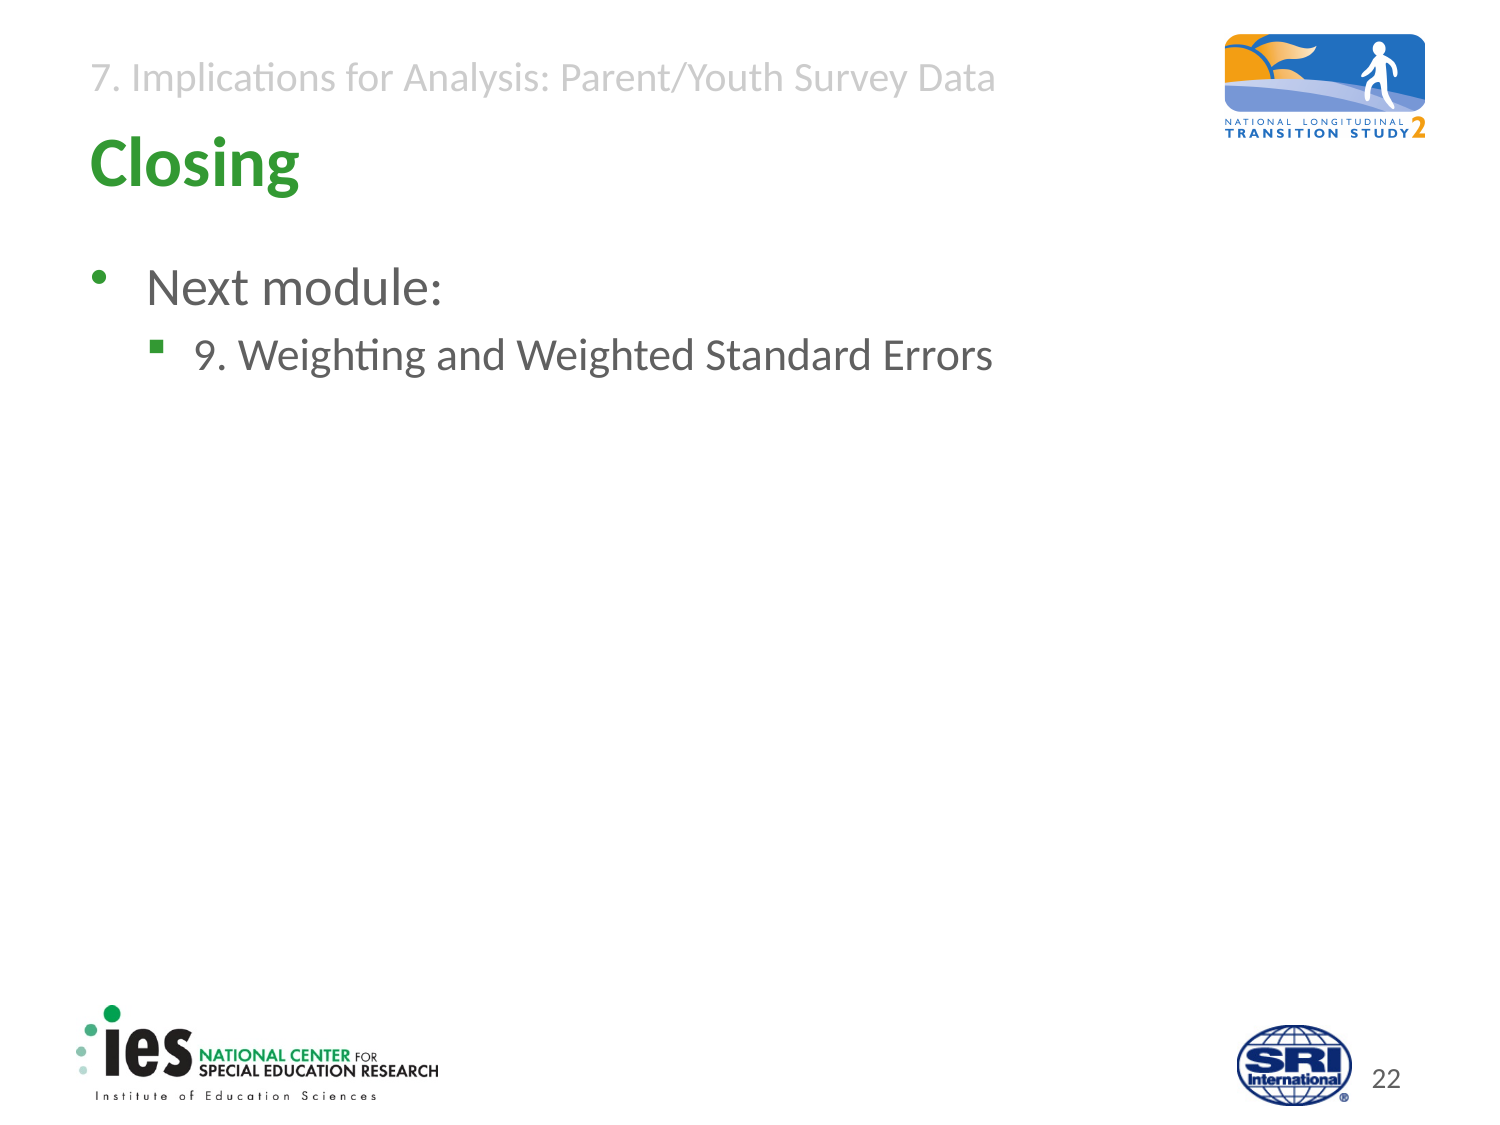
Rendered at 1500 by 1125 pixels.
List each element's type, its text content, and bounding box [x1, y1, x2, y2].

list Next module: 9. Weighting and Weighted Standard Errors [74, 243, 1426, 987]
slide_number 21 [1312, 1051, 1417, 1125]
picture [76, 1005, 438, 1100]
title Closing [74, 90, 1426, 226]
picture [1237, 1025, 1352, 1106]
